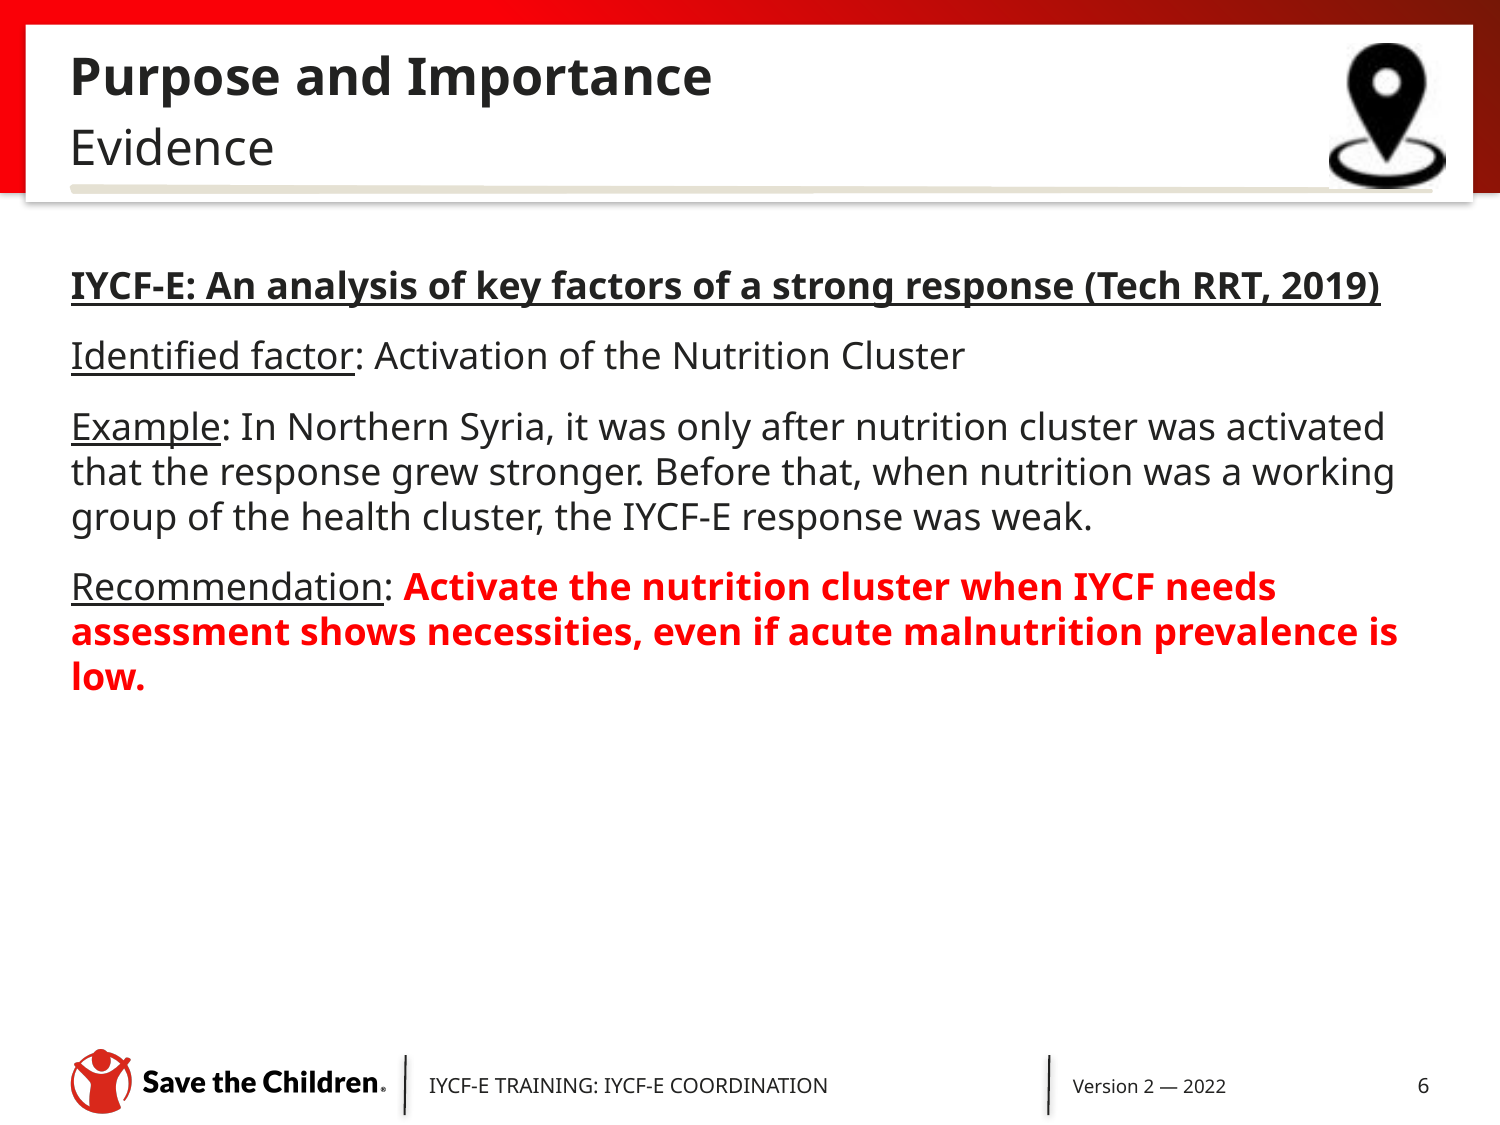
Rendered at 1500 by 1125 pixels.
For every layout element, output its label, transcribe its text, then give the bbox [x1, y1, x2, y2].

list Evidence [69, 115, 1324, 176]
title Purpose and Importance [69, 33, 1429, 115]
footer IYCF-E TRAINING: IYCF-E COORDINATION [414, 1056, 1042, 1117]
list IYCF-E: An analysis of key factors of a strong response (Tech RRT, 2019) Identified factor: Activation of the Nutrition Cluster Example: In Northern Syria, it was only after nutrition cluster was activated that the response grew stronger. Before that, when nutrition was a working group of the health cluster, the IYCF-E response was weak. Recommendation: Activate the nutrition cluster when IYCF needs assessment shows necessities, even if acute malnutrition prevalence is low. [70, 262, 1429, 1035]
slide_number 6 [1318, 1056, 1445, 1117]
picture [69, 43, 1446, 194]
slide_number Version 2 — 2022 [1057, 1056, 1318, 1117]
picture [59, 1037, 400, 1125]
